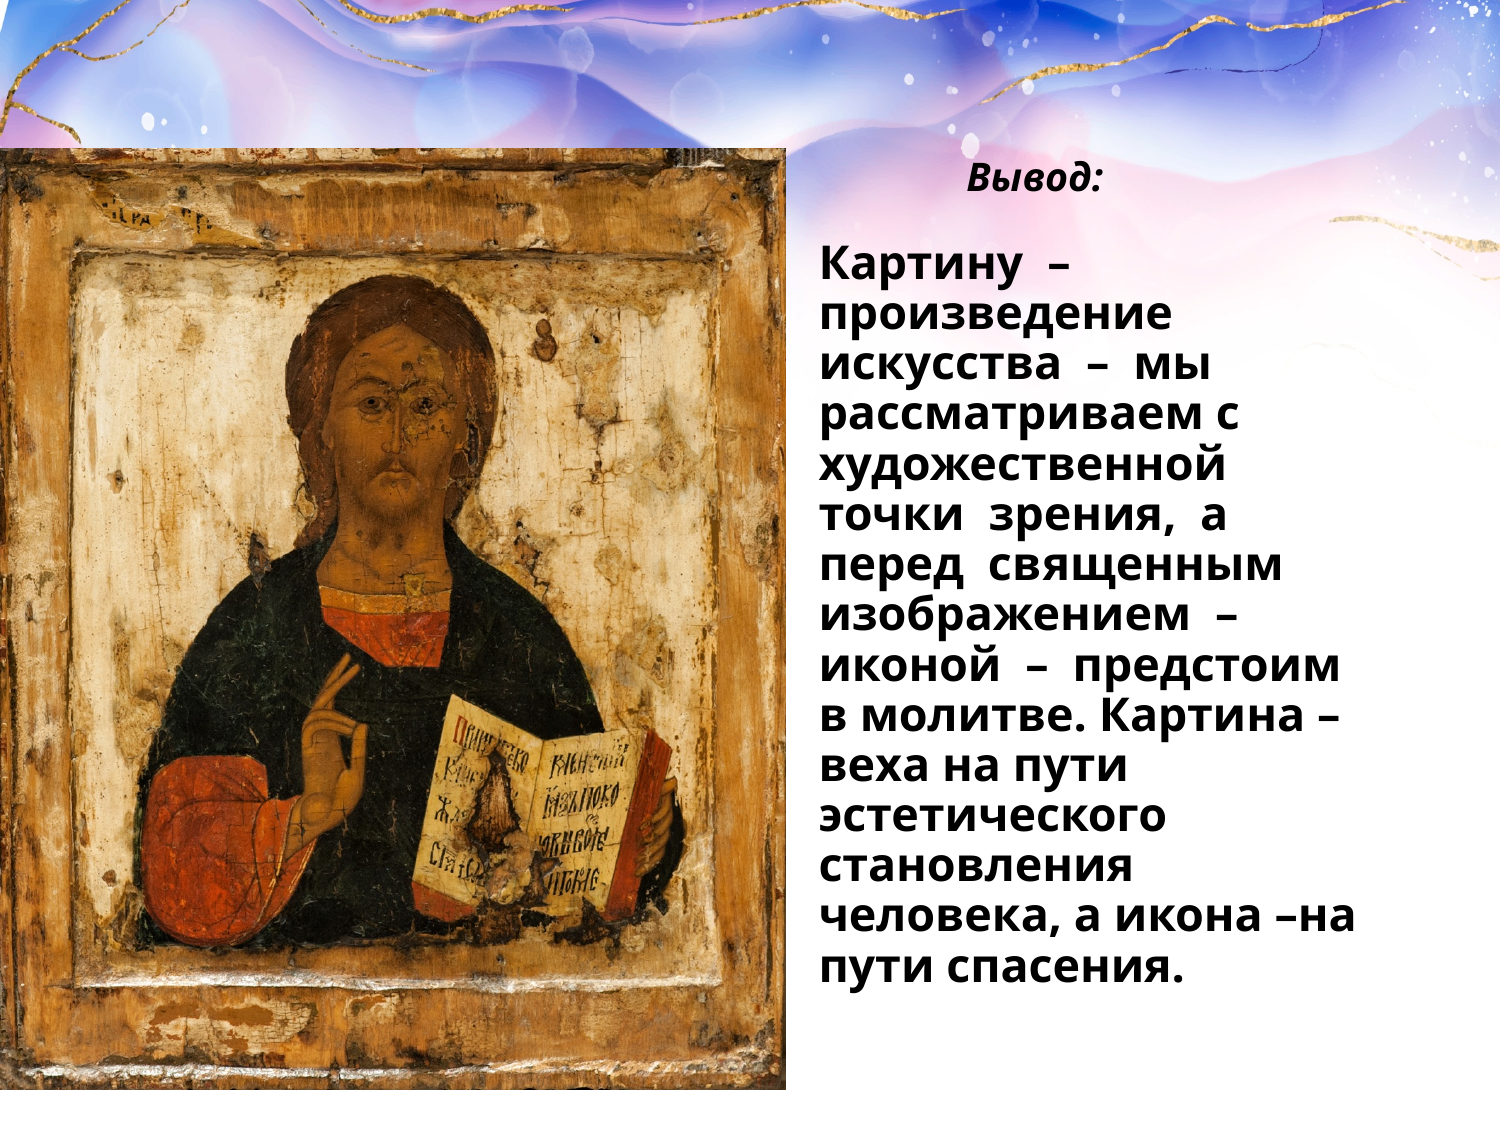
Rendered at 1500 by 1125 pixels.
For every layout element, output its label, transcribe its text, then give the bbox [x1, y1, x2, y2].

picture [0, 0, 1500, 1125]
list Картину – произведение искусства – мы рассматриваем с художественной точки зрения, а перед священным изображением – иконой – предстоим в молитве. Картина – веха на пути эстетического становления человека, а икона –на пути спасения. [786, 231, 1397, 1014]
title Вывод: [786, 149, 1500, 256]
